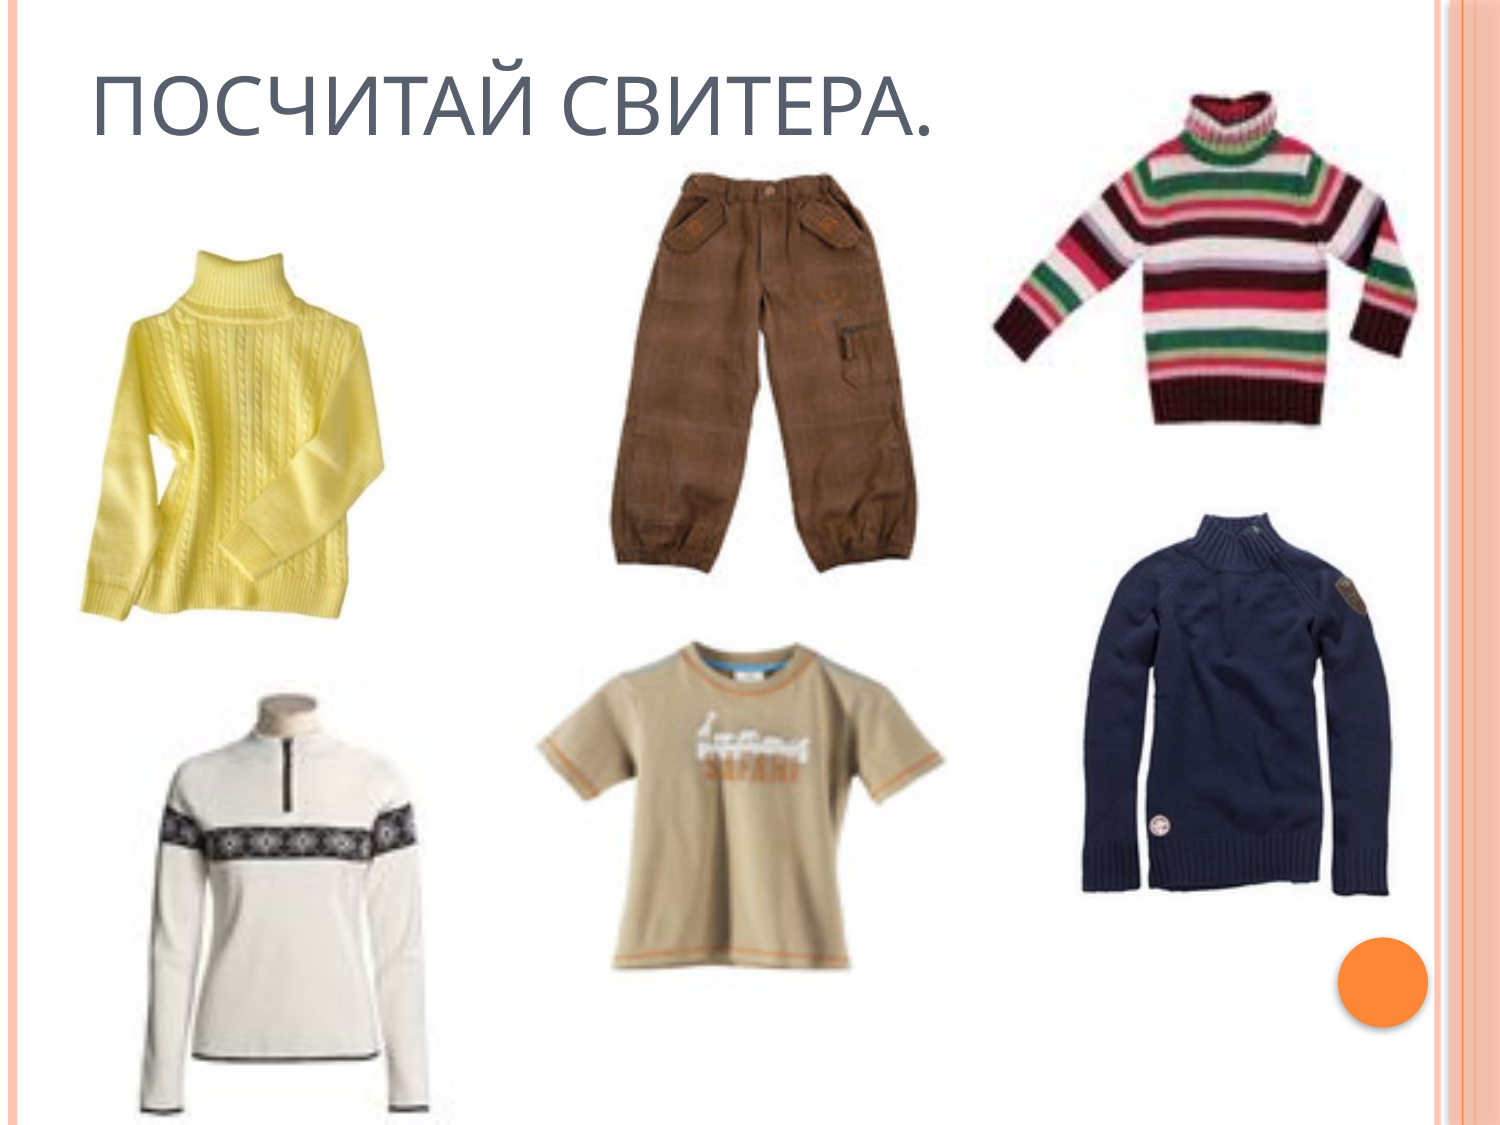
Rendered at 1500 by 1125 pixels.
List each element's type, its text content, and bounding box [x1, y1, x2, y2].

picture [1056, 491, 1424, 934]
picture [985, 89, 1424, 441]
picture [76, 207, 398, 673]
title Посчитай свитера. [75, 45, 1300, 233]
picture [76, 160, 987, 1125]
